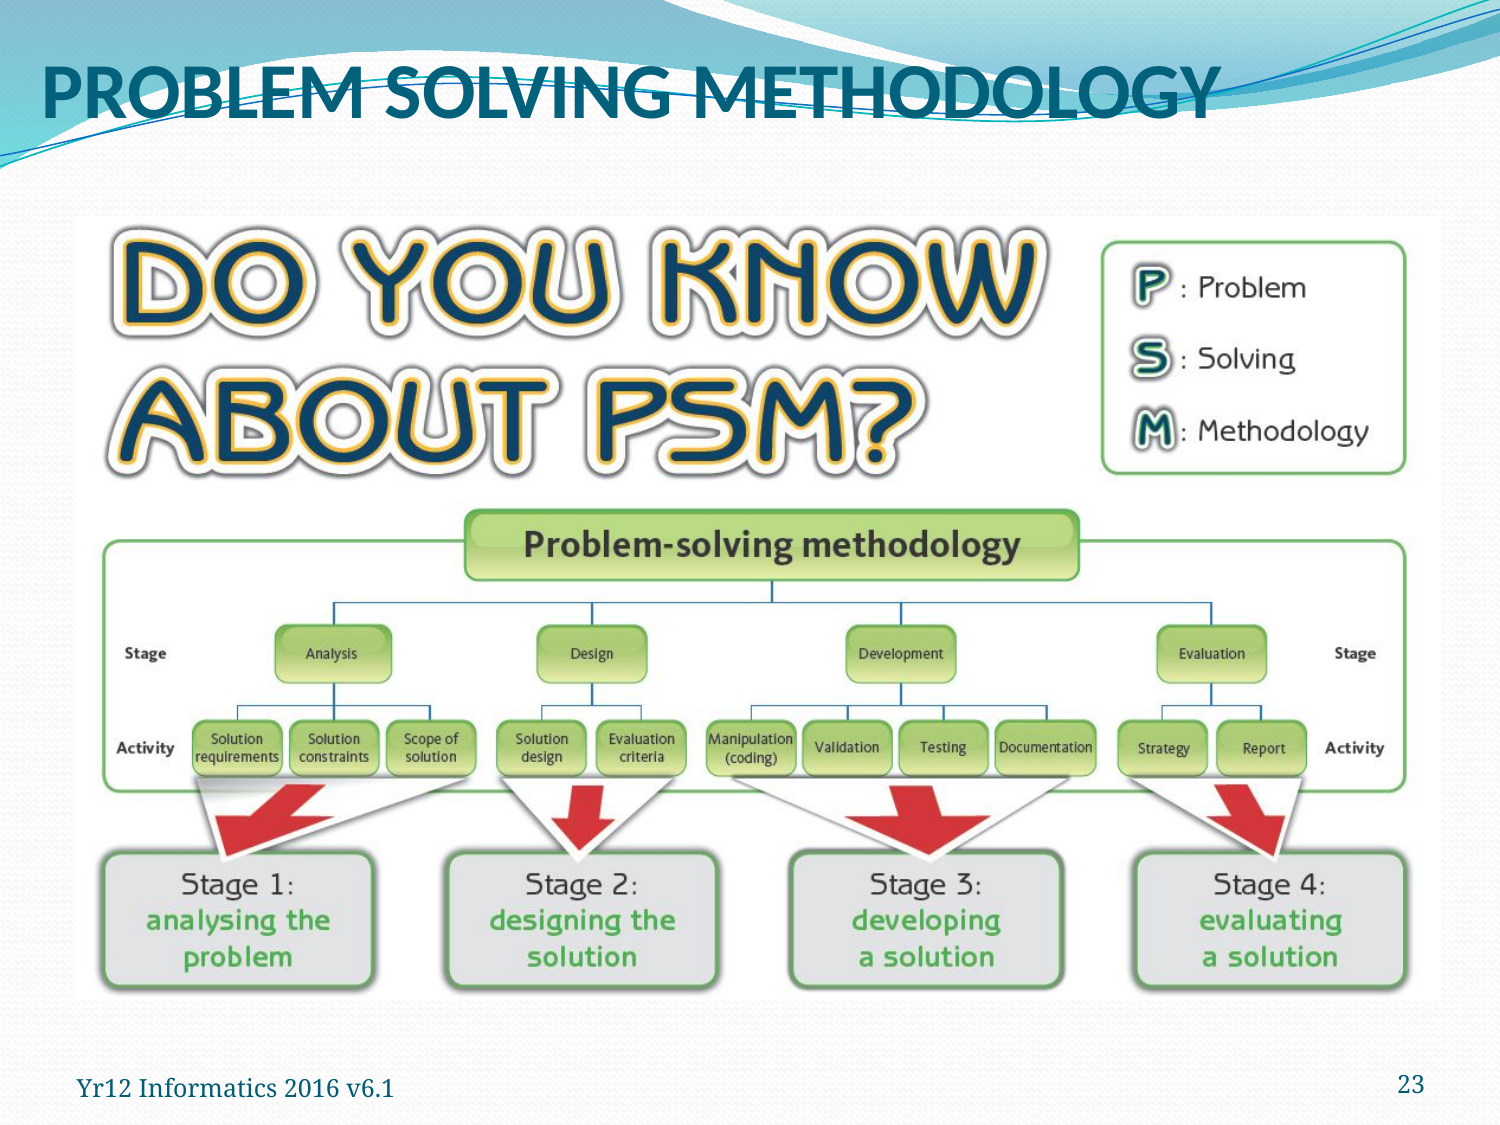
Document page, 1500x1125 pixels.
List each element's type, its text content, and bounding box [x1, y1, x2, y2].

slide_number 23 [1299, 1042, 1425, 1103]
title PROBLEM SOLVING METHODOLOGY [41, 30, 1465, 135]
footer Yr12 Informatics 2016 v6.1 [76, 1046, 627, 1107]
picture [76, 215, 1442, 1000]
